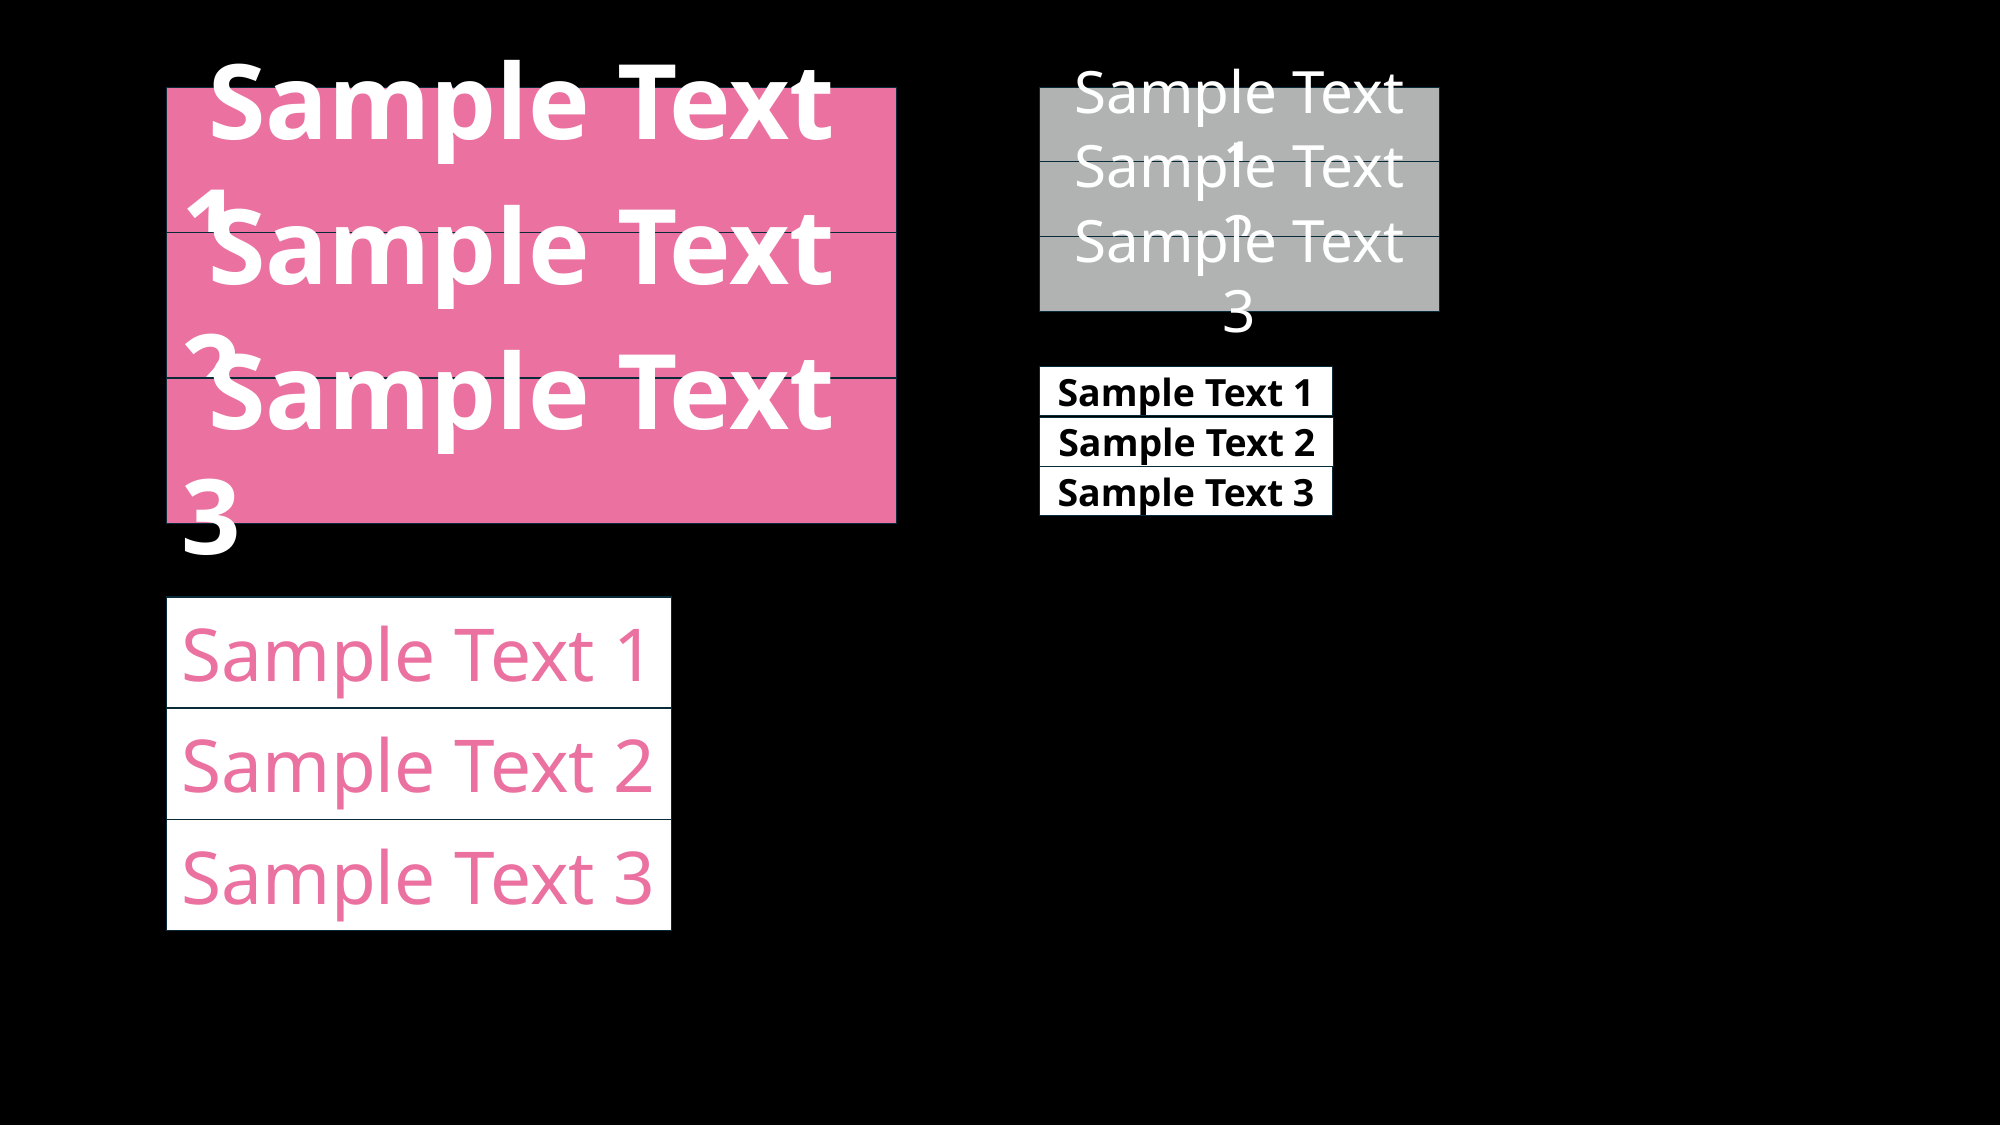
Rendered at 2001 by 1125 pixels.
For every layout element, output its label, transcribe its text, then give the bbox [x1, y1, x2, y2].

text_box Sample Text 3 [165, 818, 673, 932]
text_box Sample Text 3 [1038, 465, 1334, 517]
text_box Sample Text 2 [1038, 416, 1335, 468]
text_box Sample Text 2 [165, 706, 673, 818]
text_box Sample Text 2 [1038, 160, 1441, 235]
text_box Sample Text 2 [165, 231, 898, 376]
text_box Sample Text 3 [165, 376, 898, 525]
text_box Sample Text 1 [1038, 86, 1441, 160]
text_box Sample Text 3 [1038, 235, 1441, 313]
text_box Sample Text 1 [165, 86, 898, 231]
text_box Sample Text 1 [1038, 365, 1334, 416]
text_box Sample Text 1 [165, 595, 673, 706]
